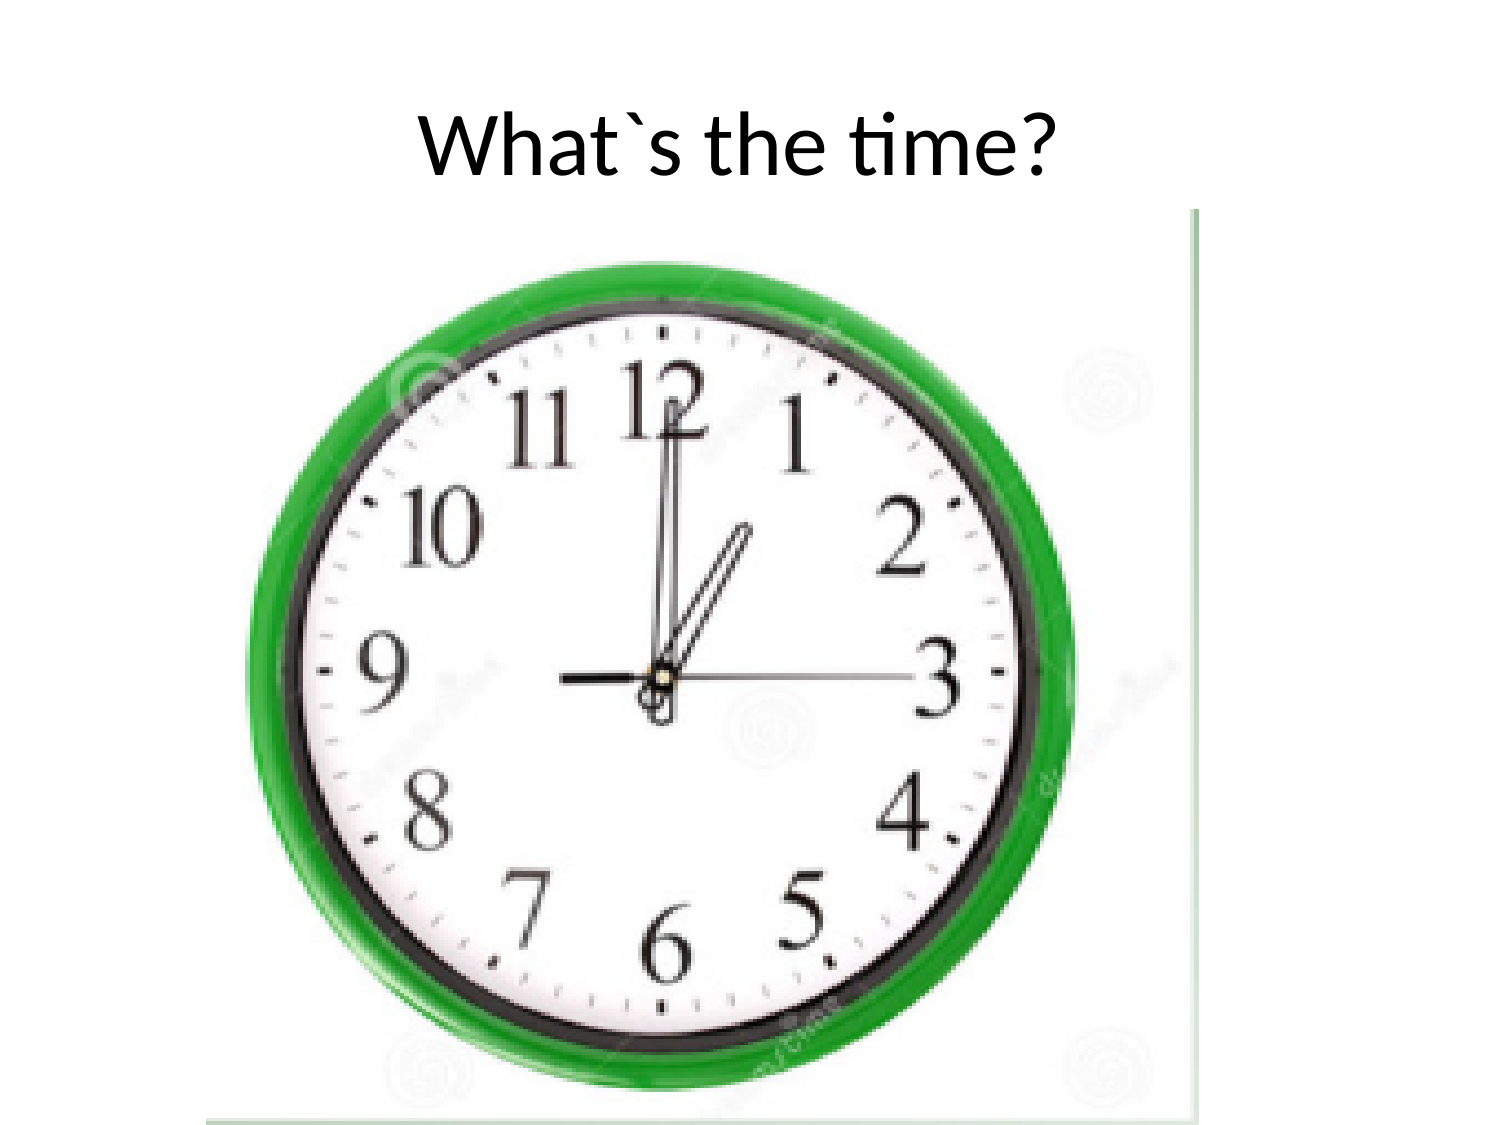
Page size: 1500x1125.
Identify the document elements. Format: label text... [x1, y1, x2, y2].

title What`s the time? [75, 45, 1425, 233]
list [206, 209, 1200, 1125]
